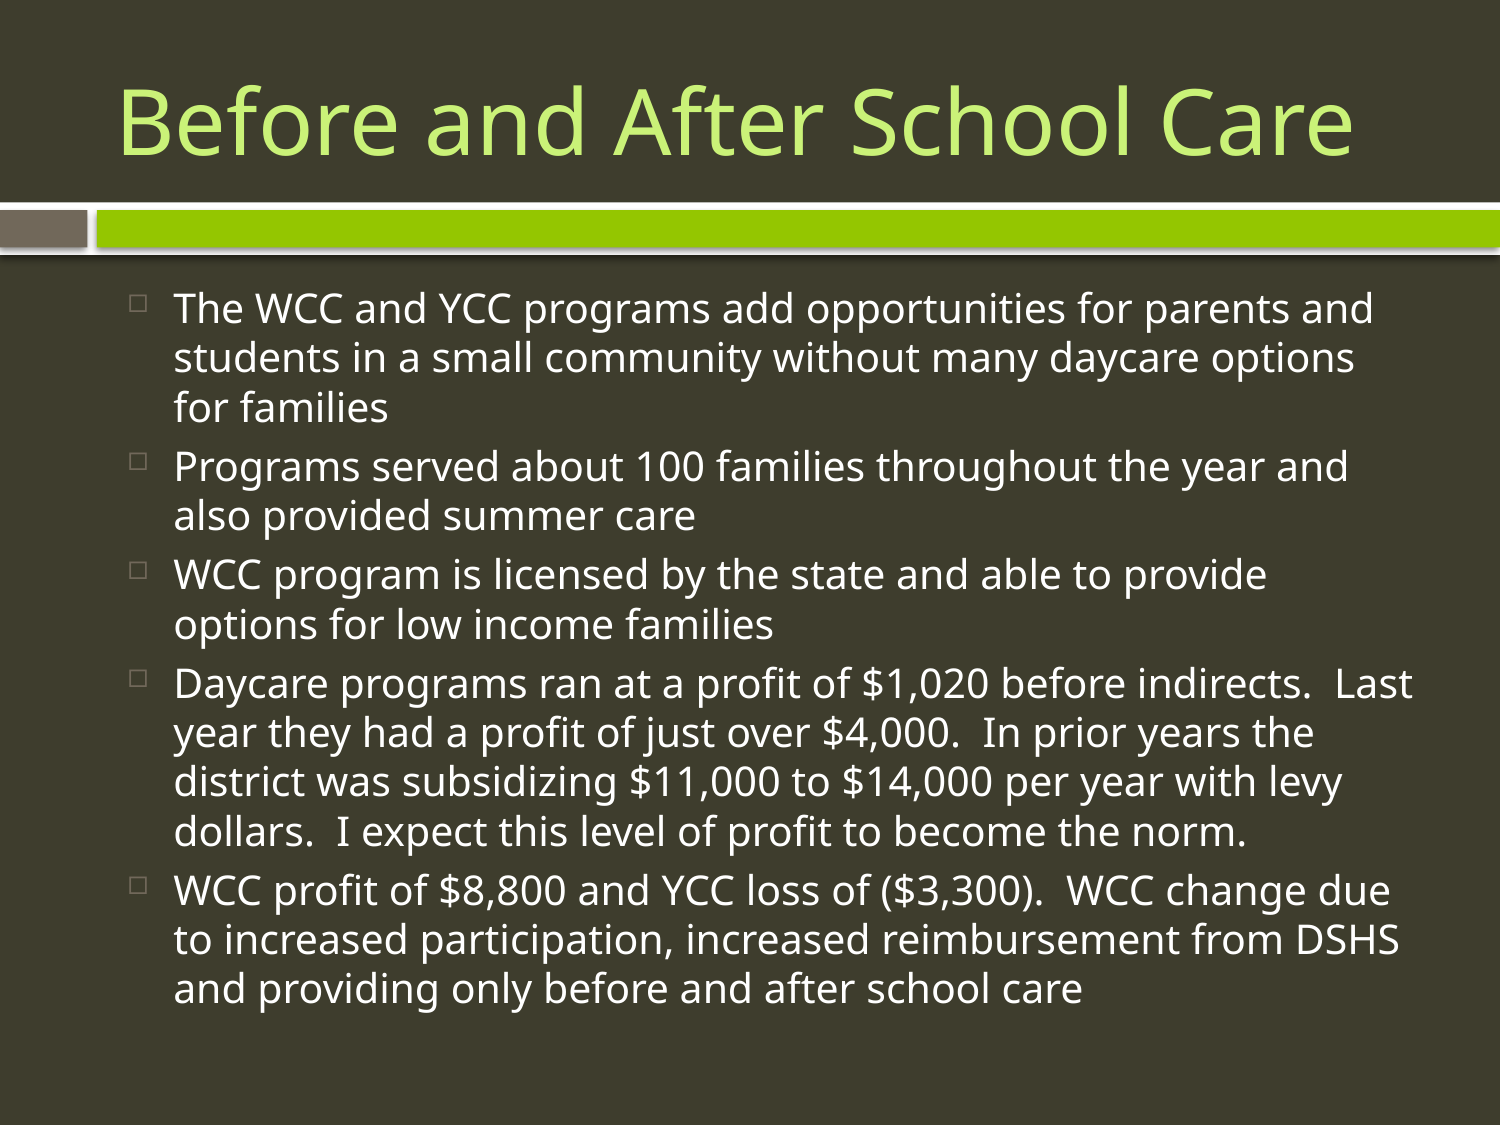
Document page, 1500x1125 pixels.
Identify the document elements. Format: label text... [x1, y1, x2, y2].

title Before and After School Care [100, 37, 1438, 200]
list The WCC and YCC programs add opportunities for parents and students in a small community without many daycare options for families Programs served about 100 families throughout the year and also provided summer care WCC program is licensed by the state and able to provide options for low income families Daycare programs ran at a profit of $1,020 before indirects. Last year they had a profit of just over $4,000. In prior years the district was subsidizing $11,000 to $14,000 per year with levy dollars. I expect this level of profit to become the norm. WCC profit of $8,800 and YCC loss of ($3,300). WCC change due to increased participation, increased reimbursement from DSHS and providing only before and after school care [112, 275, 1438, 1038]
